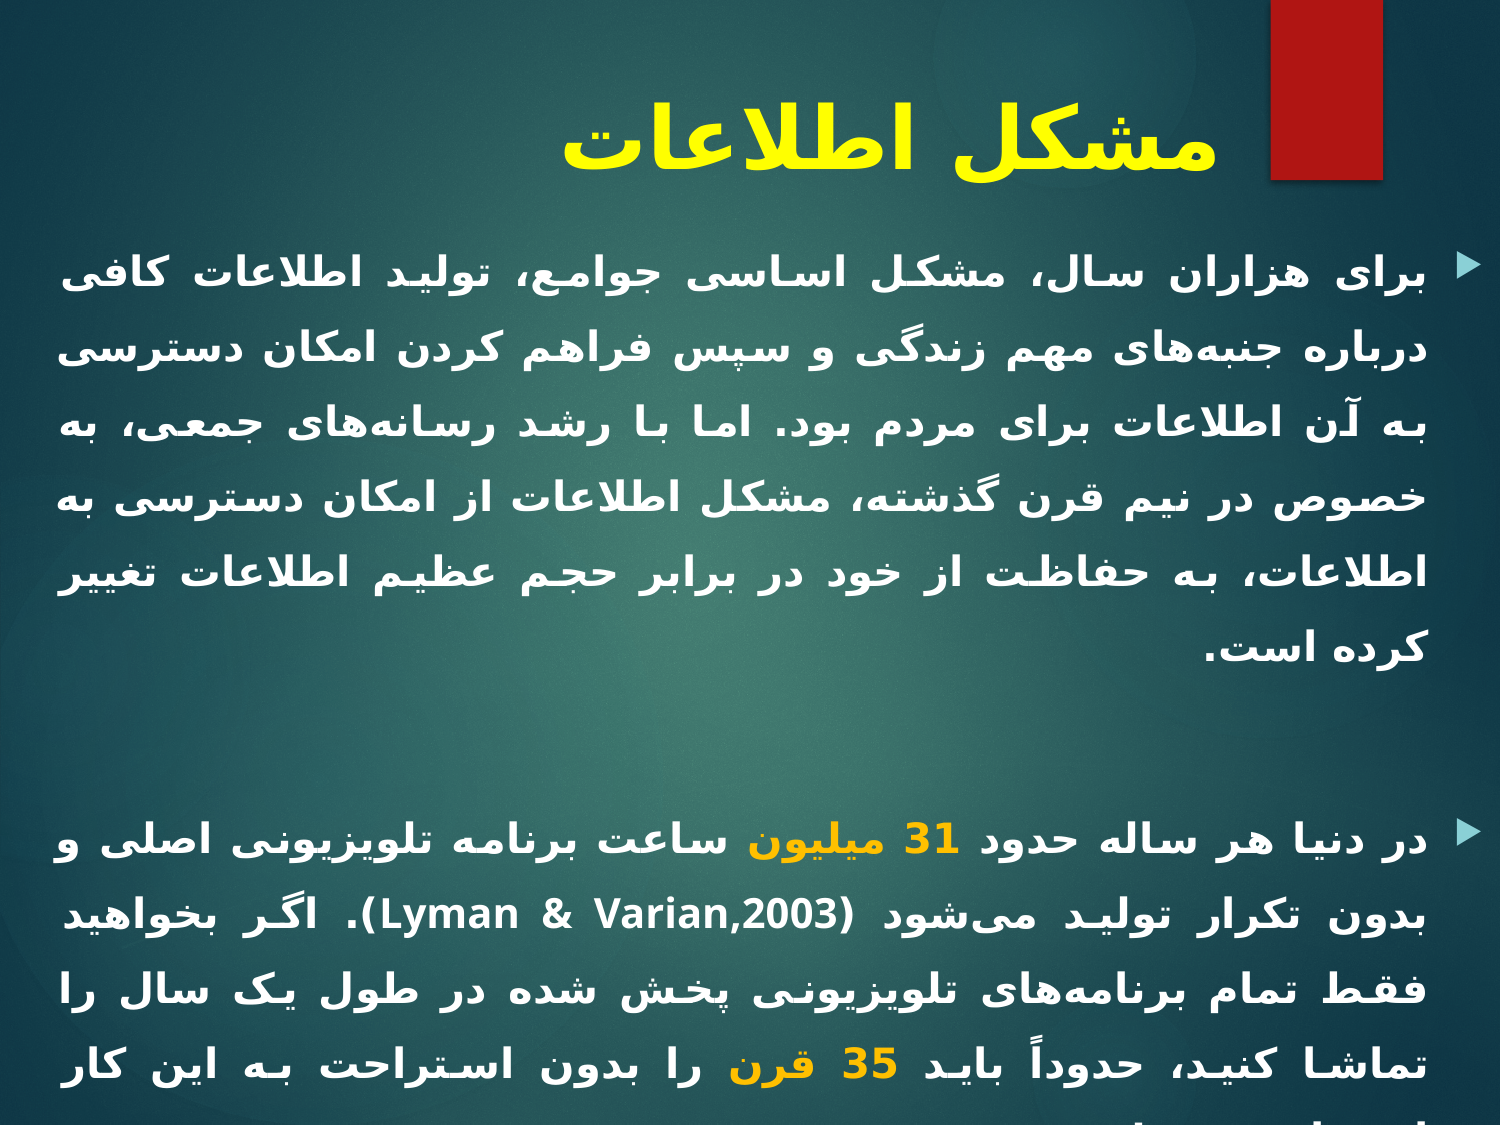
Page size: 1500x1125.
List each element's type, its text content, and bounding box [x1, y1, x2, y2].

title مشکل اطلاعات [79, 74, 1237, 304]
list برای هزاران سال، مشکل اساسی جوامع، تولید اطلاعات کافی درباره جنبه‌های مهم زندگی و سپس فراهم کردن امکان دسترسی به آن اطلاعات برای مردم بود. اما با رشد رسانه‌های جمعی، به خصوص در نیم قرن گذشته، مشکل اطلاعات از امكان دسترسی به اطلاعات، به حفاظت از خود در برابر حجم عظيم اطلاعات تغيير كرده است. در دنیا هر ساله حدود 31 میلیون ساعت برنامه تلویزیونی اصلی و بدون تکرار تولید می‌شود (Lyman & Varian,2003). اگر بخواهيد فقط تمام برنامه‌های تلویزیونی پخش شده در طول یک سال را تماشا کنید، حدوداً باید 35 قرن را بدون استراحت به این کار اختصاص دهید! [37, 212, 1500, 1075]
